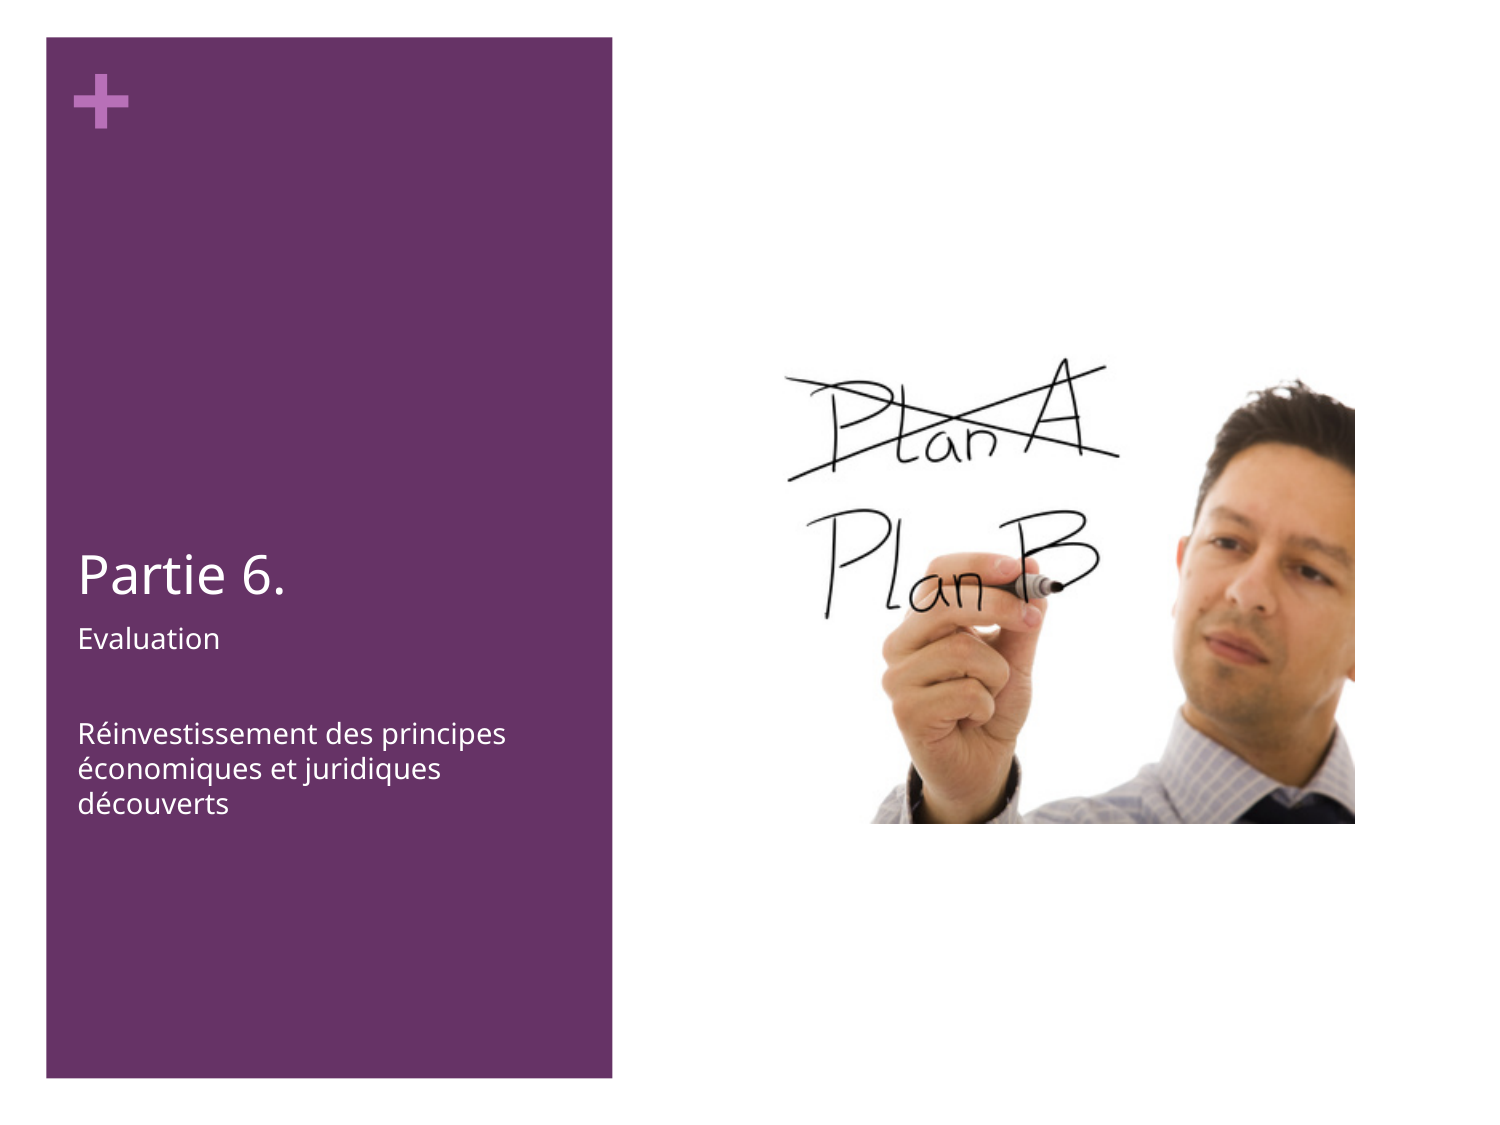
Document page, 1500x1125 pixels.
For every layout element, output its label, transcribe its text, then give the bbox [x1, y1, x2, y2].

list Evaluation Réinvestissement des principes économiques et juridiques découverts [62, 613, 597, 1005]
title Partie 6. [62, 421, 597, 613]
picture [732, 329, 1355, 825]
